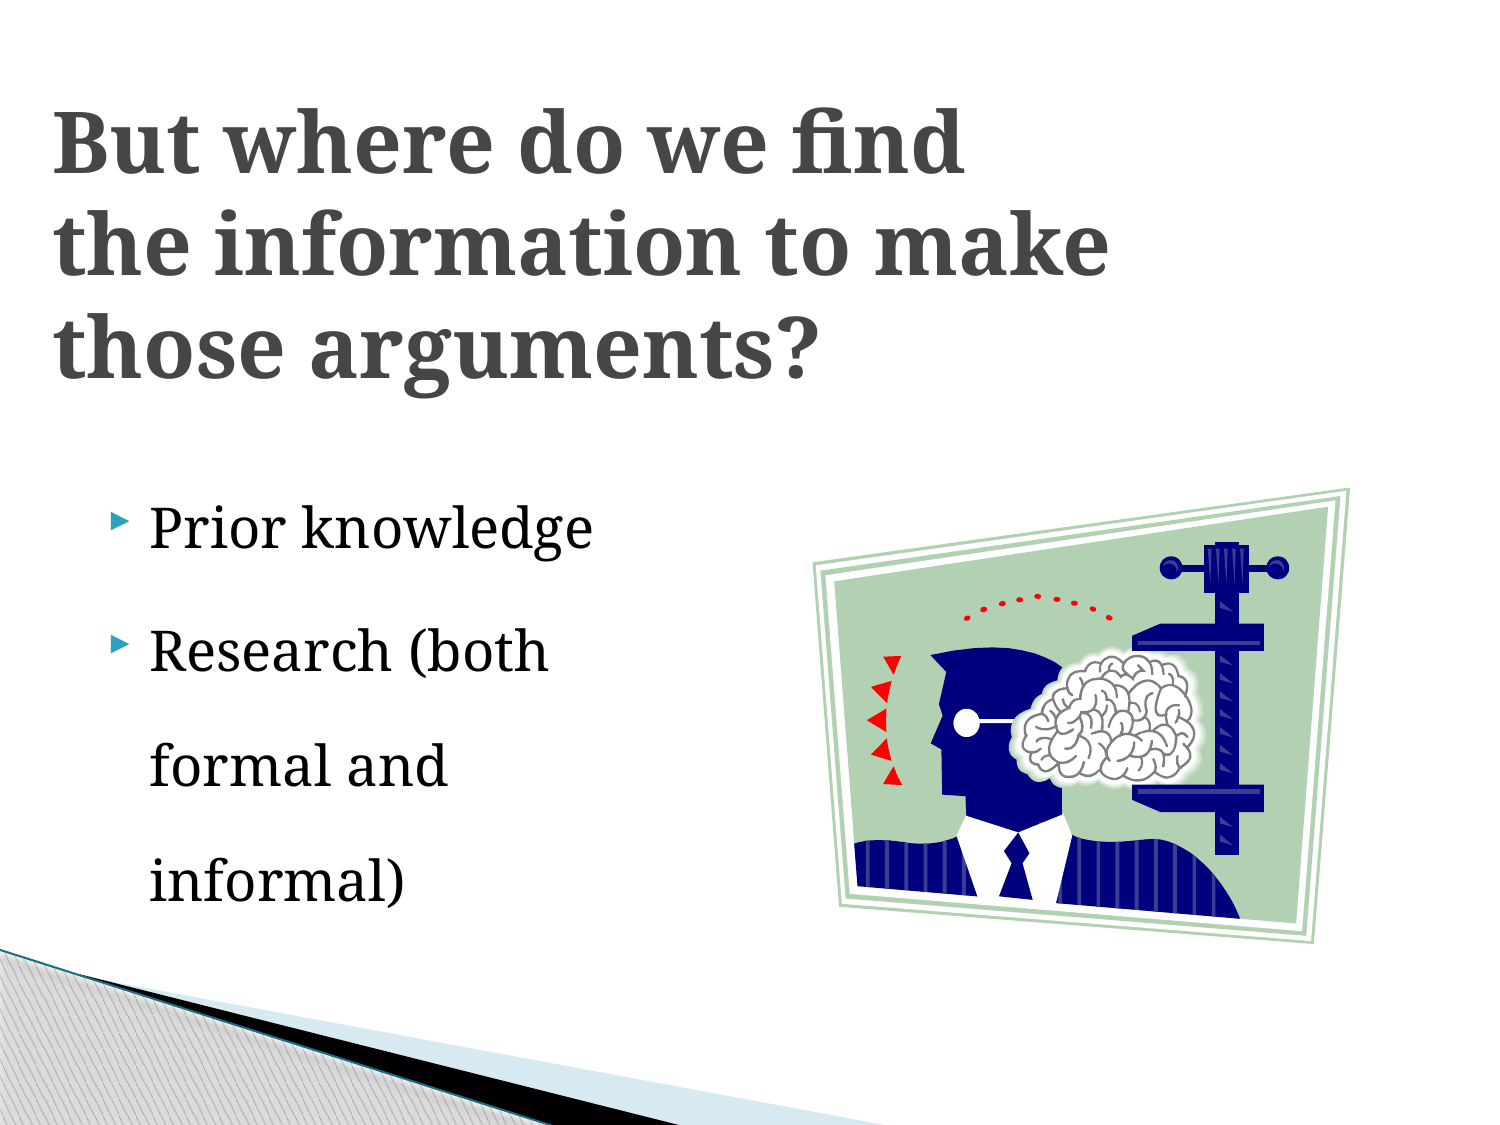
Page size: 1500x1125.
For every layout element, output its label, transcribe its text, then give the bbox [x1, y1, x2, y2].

title But where do we find the information to make those arguments? [37, 45, 1475, 438]
list Prior knowledge Research (both formal and informal) [75, 438, 725, 1075]
picture [812, 487, 1351, 945]
